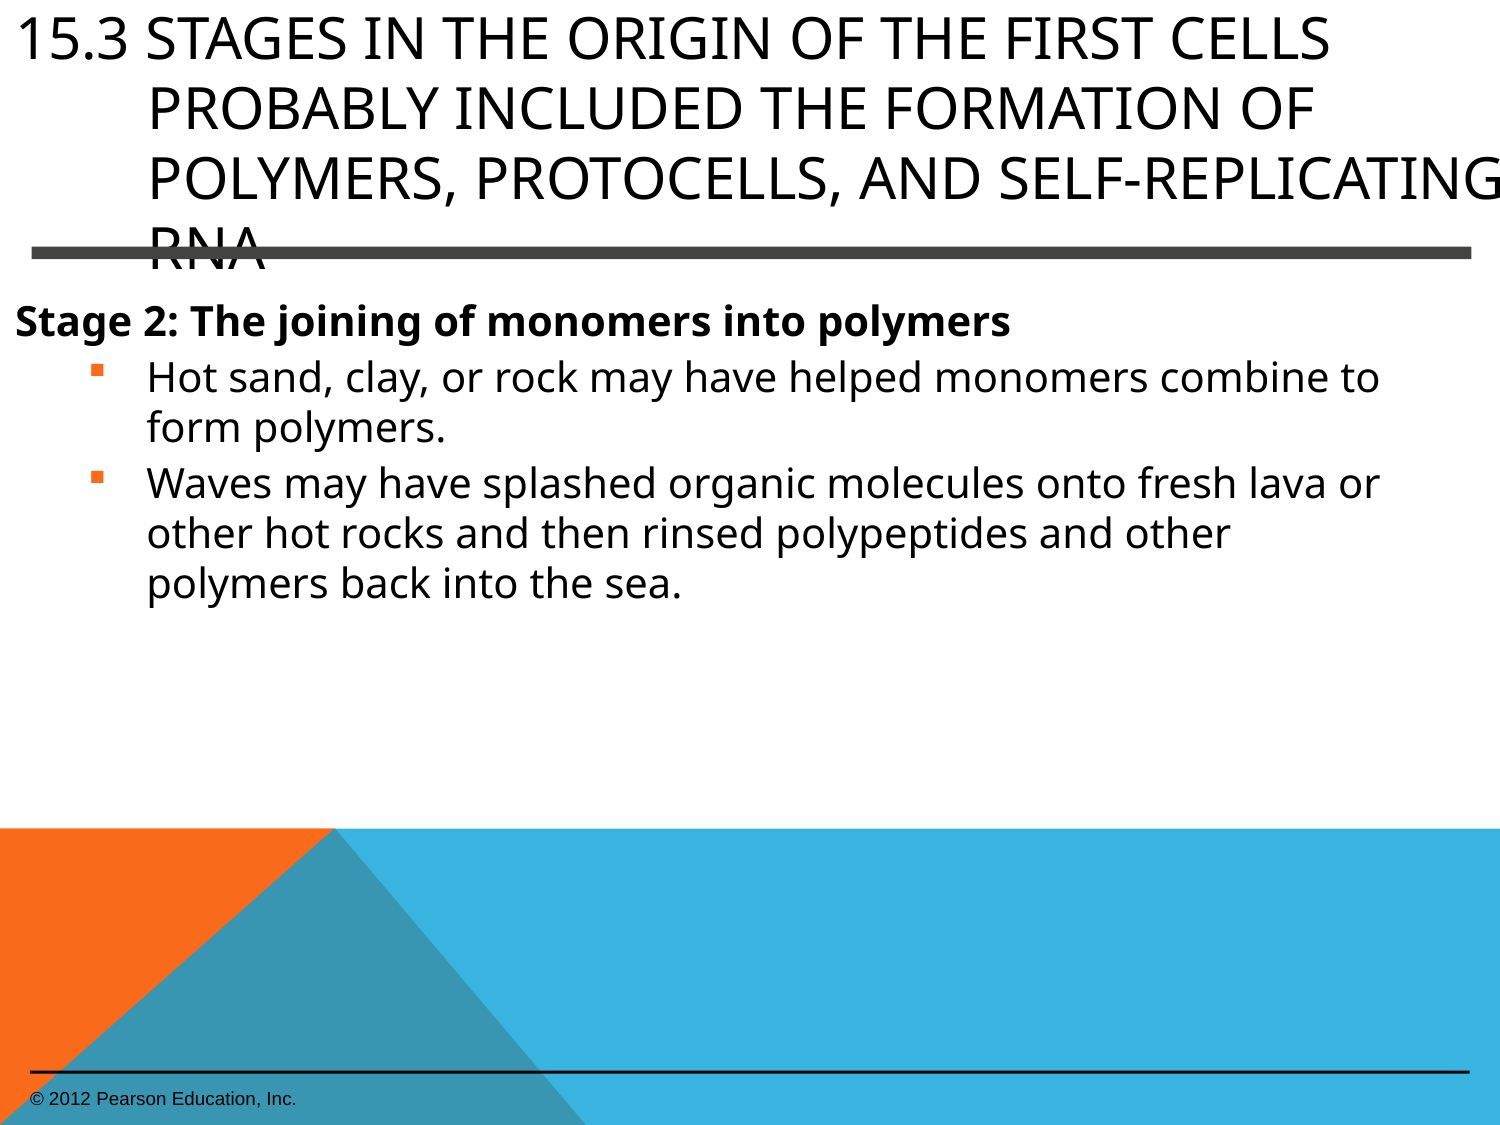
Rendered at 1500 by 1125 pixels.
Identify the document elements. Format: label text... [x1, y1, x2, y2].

text_box © 2012 Pearson Education, Inc. [29, 1086, 1470, 1110]
title 15.3 Stages in the origin of the first cells probably included the formation of polymers, protocells, and self-replicating RNA [0, 24, 1500, 257]
list Stage 2: The joining of monomers into polymers Hot sand, clay, or rock may have helped monomers combine to form polymers. Waves may have splashed organic molecules onto fresh lava or other hot rocks and then rinsed polypeptides and other polymers back into the sea. [0, 286, 1400, 947]
